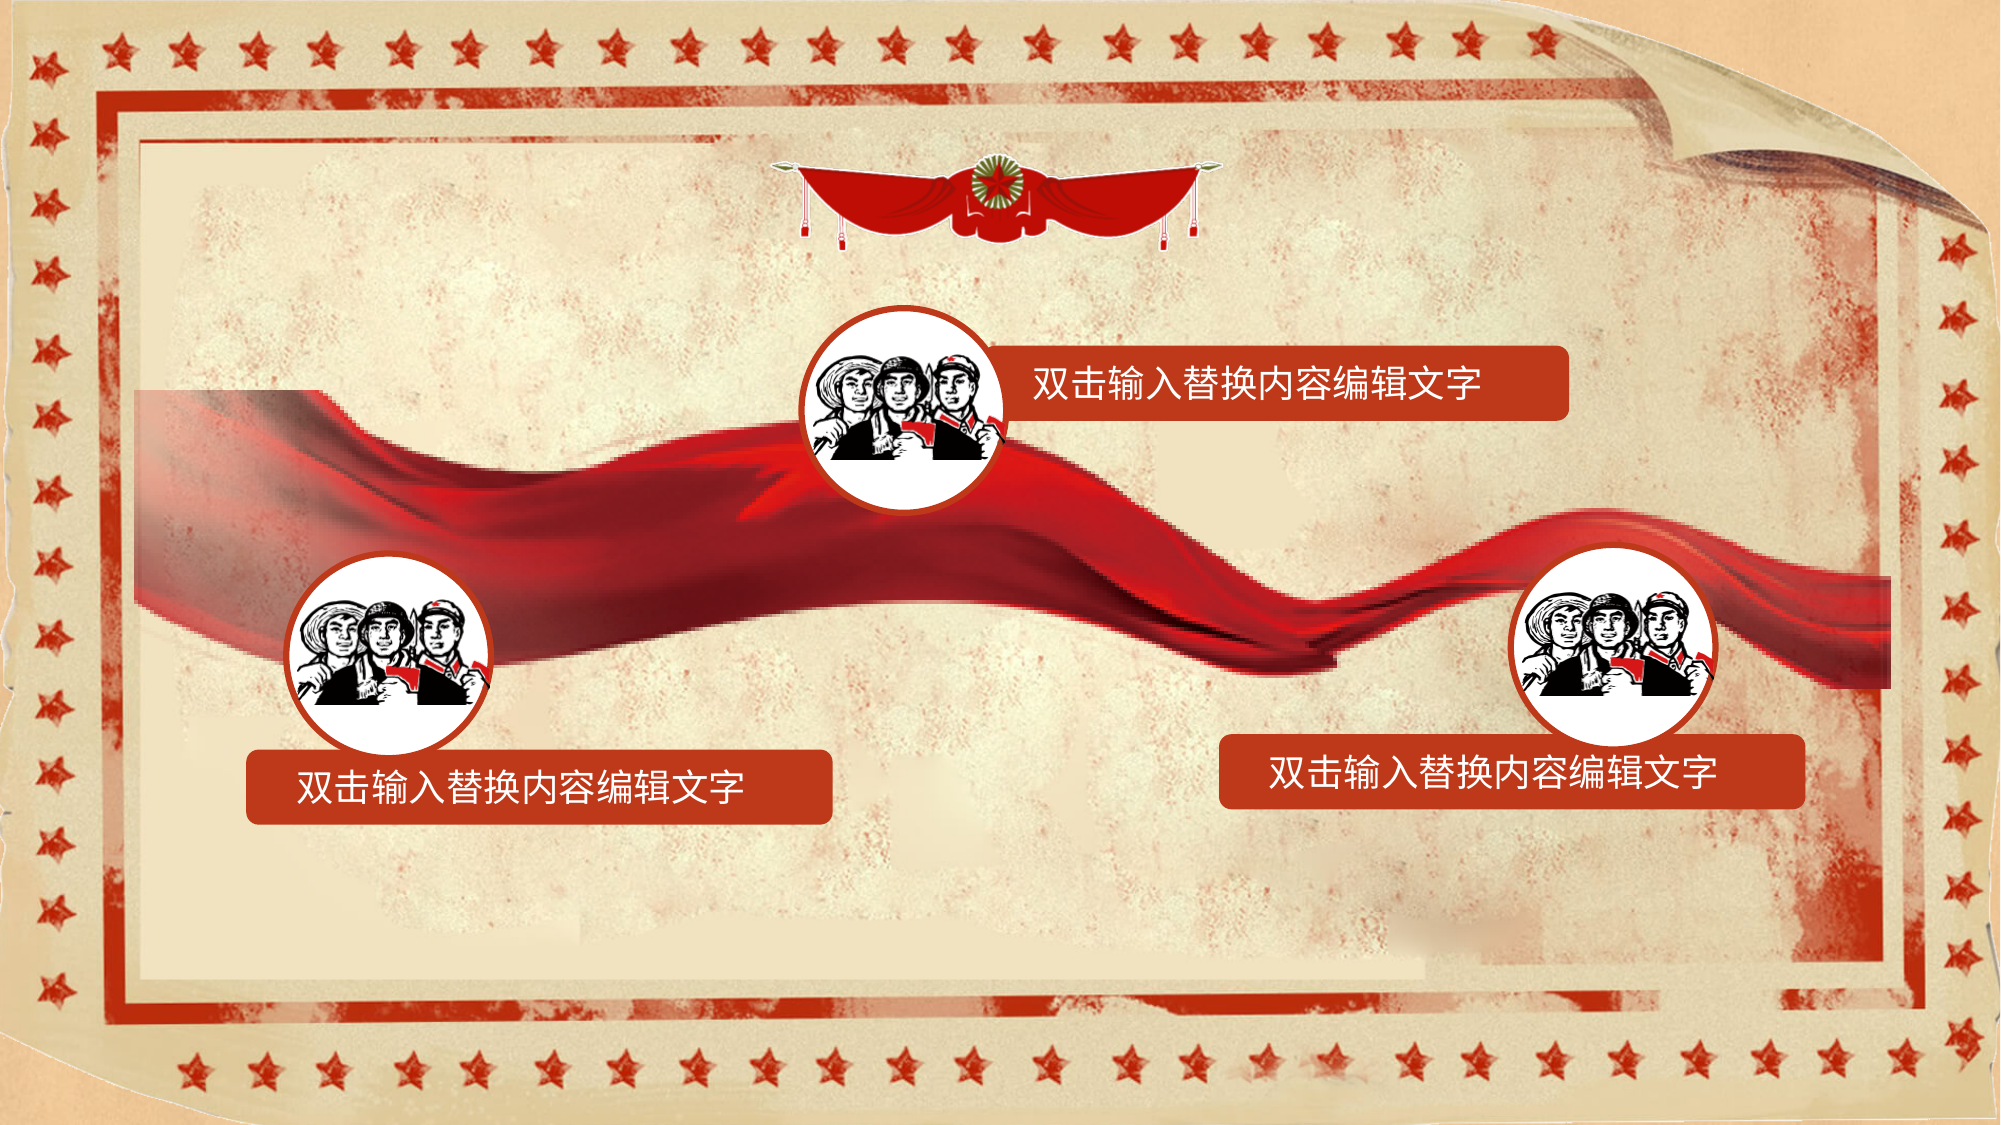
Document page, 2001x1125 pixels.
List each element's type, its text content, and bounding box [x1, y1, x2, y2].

text_box 双击输入替换内容编辑文字 [281, 756, 833, 817]
text_box [1217, 733, 1806, 811]
text_box [1007, 344, 1569, 390]
text_box 双击输入替换内容编辑文字 [1254, 741, 1806, 802]
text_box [801, 308, 1007, 513]
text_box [286, 553, 491, 759]
text_box 双击输入替换内容编辑文字 [1017, 352, 1570, 390]
text_box [245, 748, 834, 826]
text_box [1510, 544, 1716, 750]
picture [0, 0, 2001, 1125]
